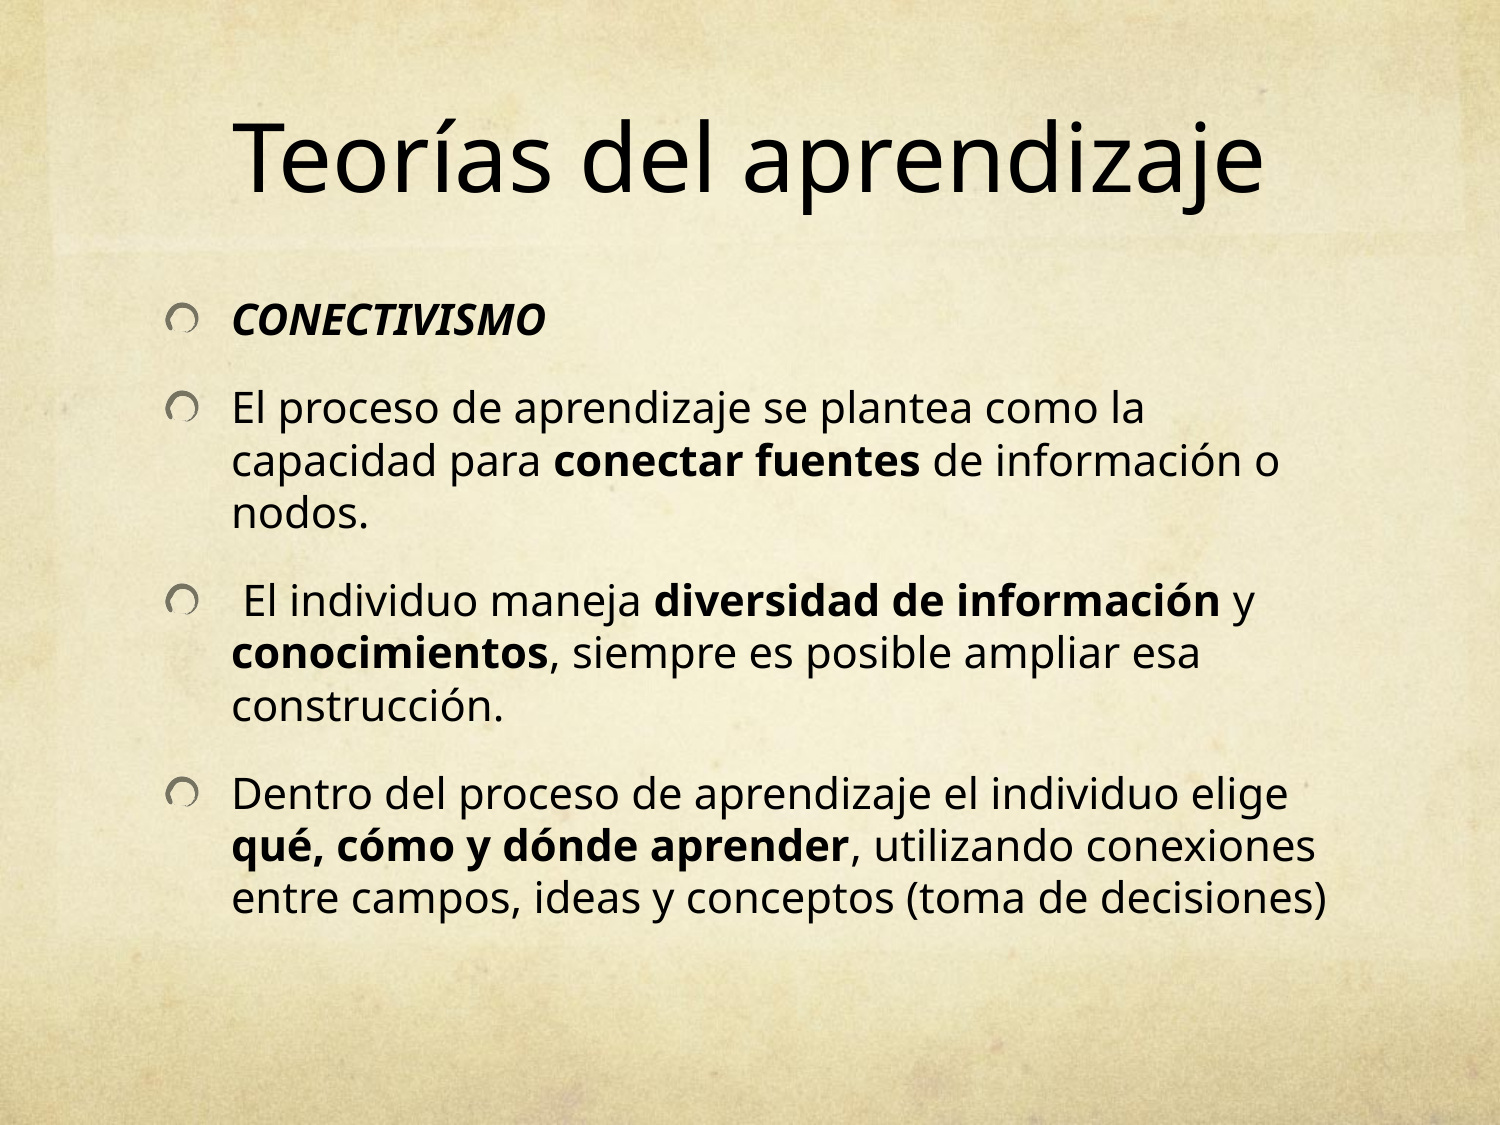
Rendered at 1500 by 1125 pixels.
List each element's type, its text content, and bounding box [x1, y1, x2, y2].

title Teorías del aprendizaje [150, 82, 1350, 225]
picture [0, 0, 1500, 1125]
list CONECTIVISMO El proceso de aprendizaje se plantea como la capacidad para conectar fuentes de información o nodos. El individuo maneja diversidad de información y conocimientos, siempre es posible ampliar esa construcción. Dentro del proceso de aprendizaje el individuo elige qué, cómo y dónde aprender, utilizando conexiones entre campos, ideas y conceptos (toma de decisiones) [150, 284, 1350, 950]
